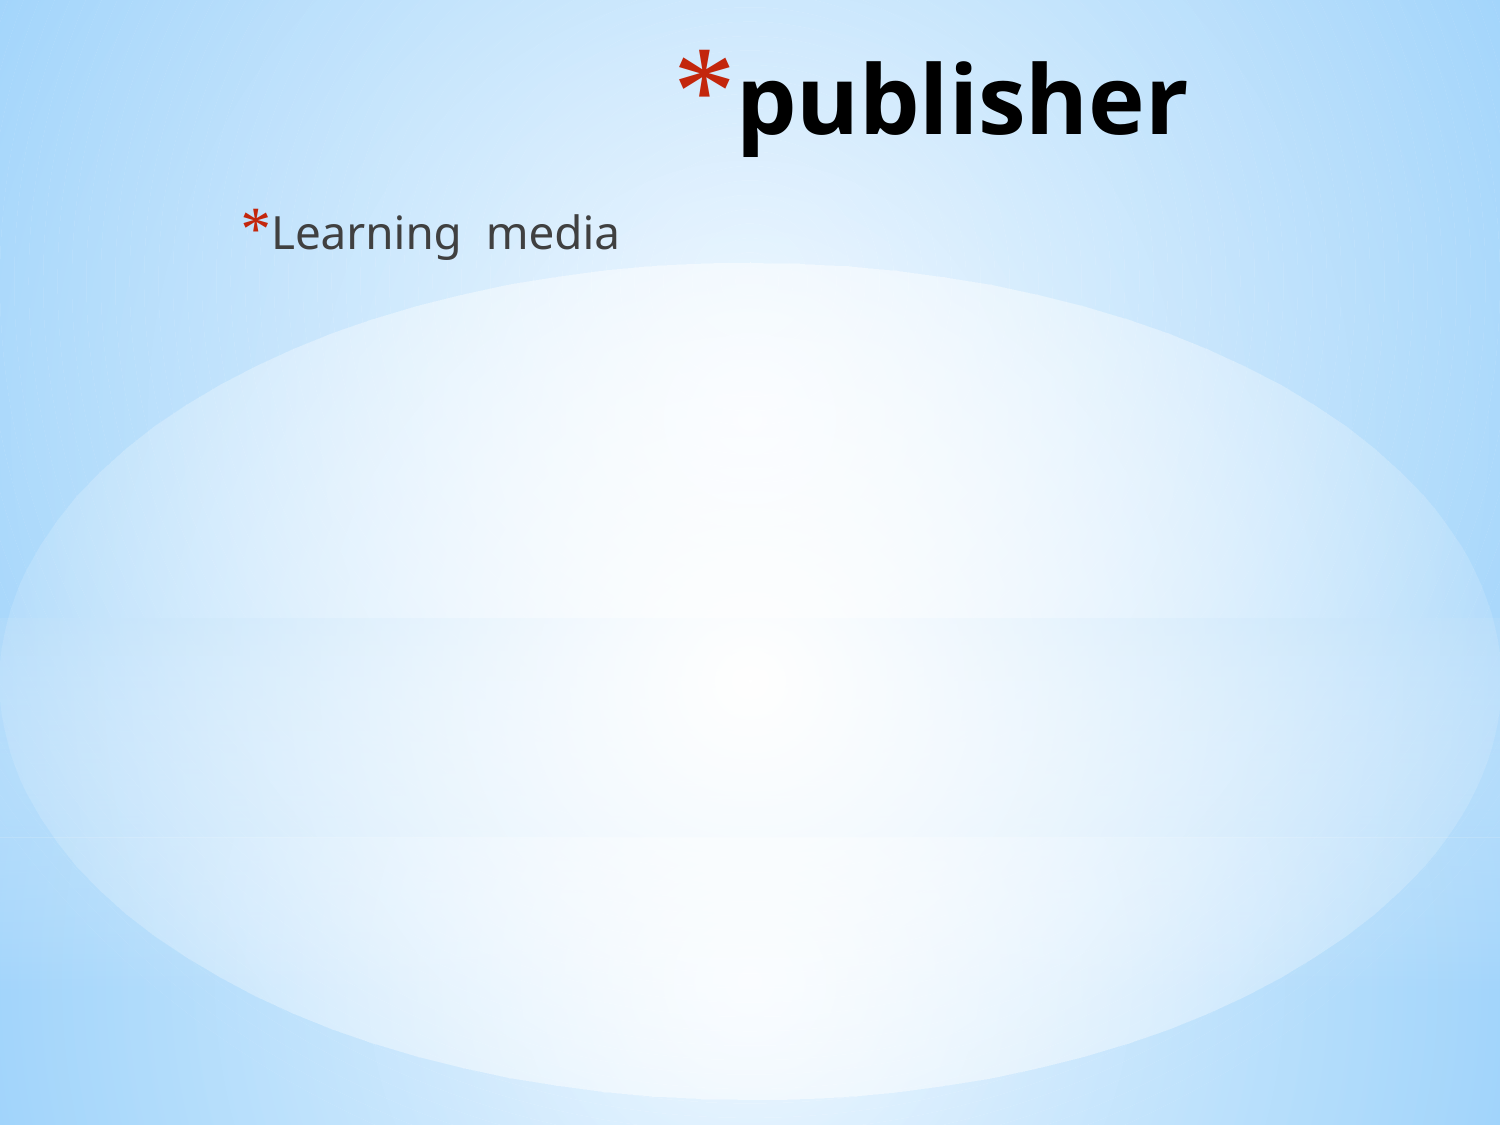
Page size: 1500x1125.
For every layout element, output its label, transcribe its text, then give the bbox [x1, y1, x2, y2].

list Learning media [218, 196, 1269, 767]
title publisher [135, 30, 1205, 219]
